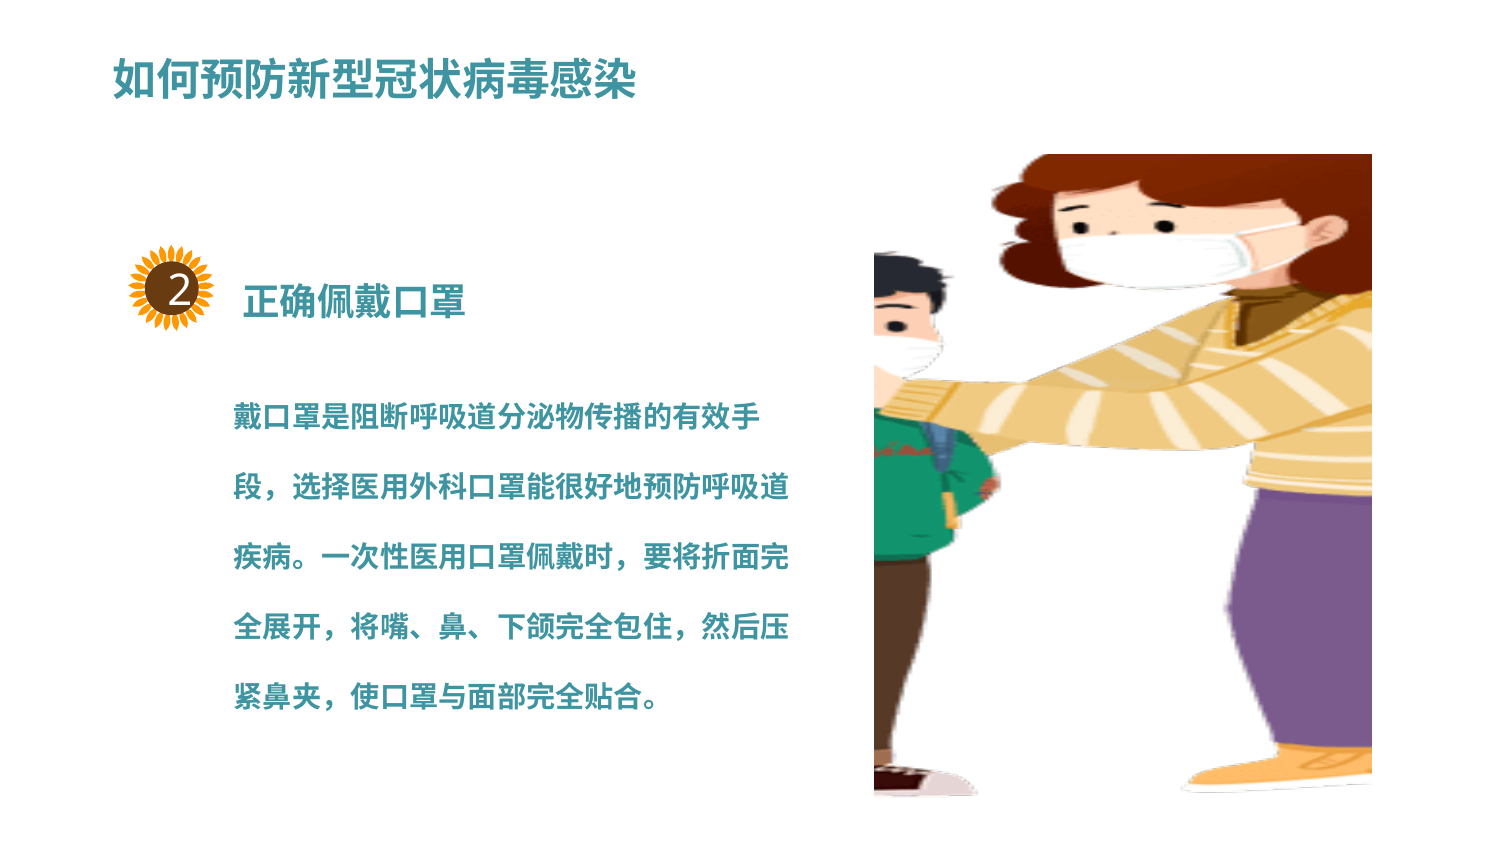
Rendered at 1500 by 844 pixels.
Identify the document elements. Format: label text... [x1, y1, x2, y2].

text_box 正确佩戴口罩 [230, 227, 487, 316]
picture [874, 154, 1373, 823]
text_box 如何预防新型冠状病毒感染 [101, 45, 838, 110]
text_box 戴口罩是阻断呼吸道分泌物传播的有效手段，选择医用外科口罩能很好地预防呼吸道疾病。一次性医用口罩佩戴时，要将折面完全展开，将嘴、鼻、下颌完全包住，然后压紧鼻夹，使口罩与面部完全贴合。 [222, 357, 817, 700]
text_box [127, 244, 215, 332]
